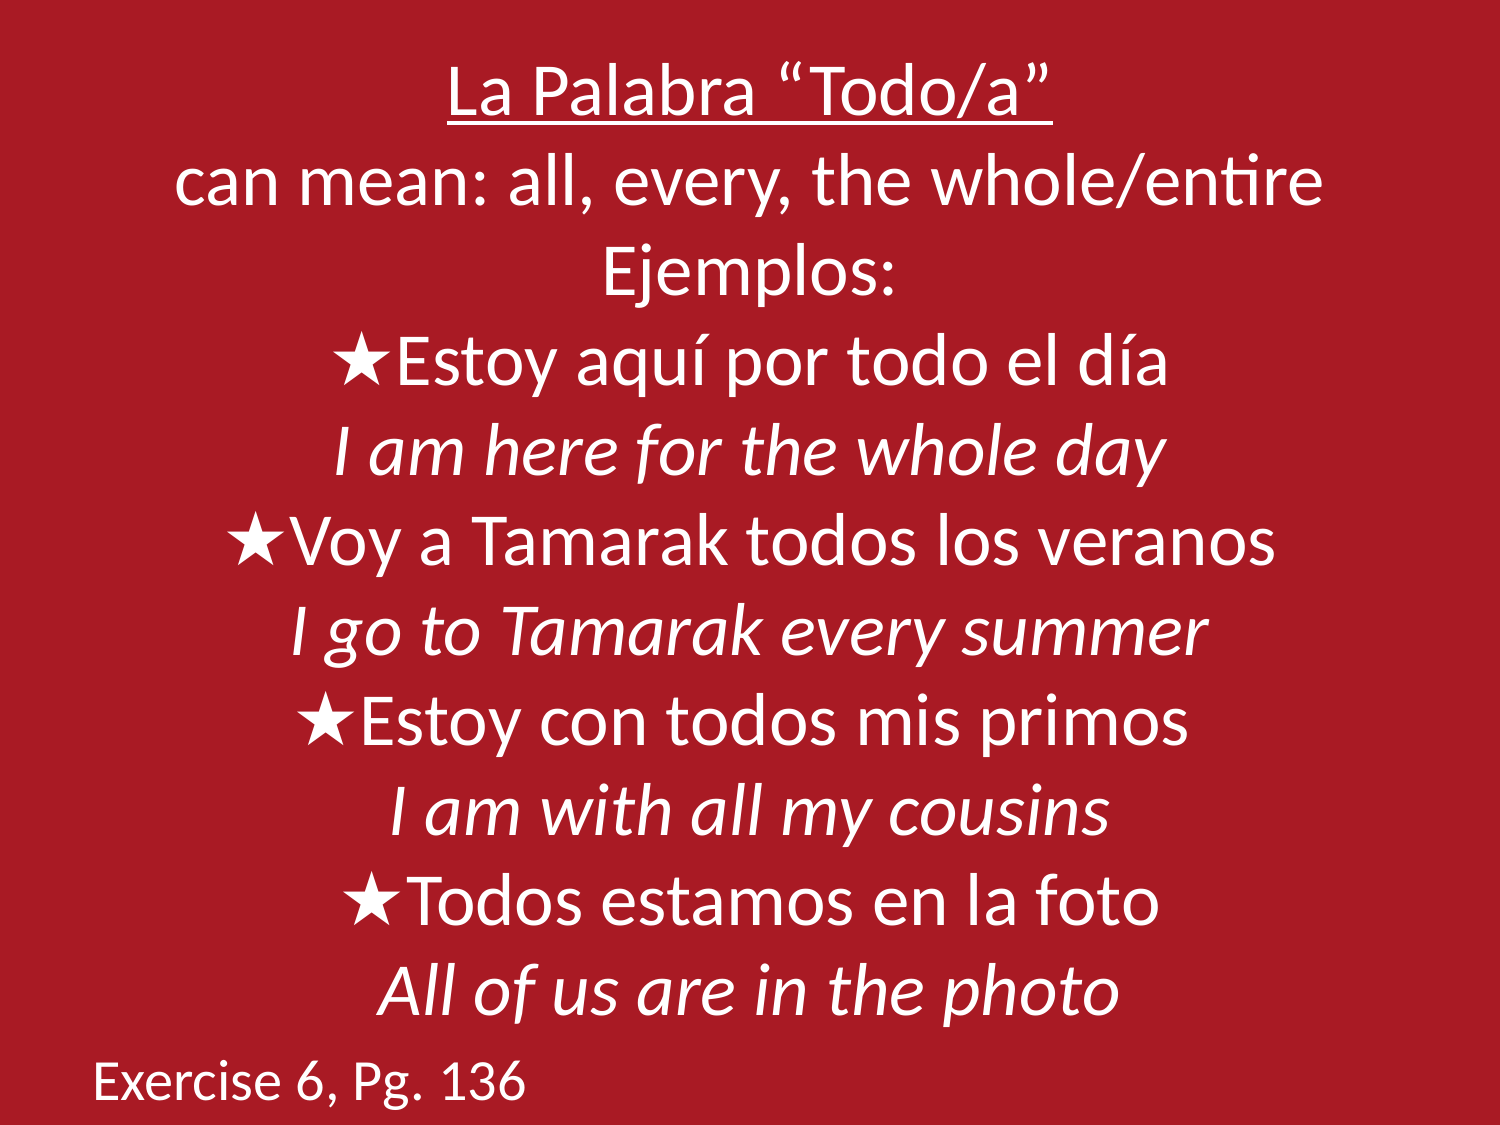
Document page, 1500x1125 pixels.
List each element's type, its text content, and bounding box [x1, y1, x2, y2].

text_box Exercise 6, Pg. 136 [77, 1034, 543, 1120]
title La Palabra “Todo/a” can mean: all, every, the whole/entire Ejemplos: ★Estoy aquí por todo el día I am here for the whole day ★Voy a Tamarak todos los veranos I go to Tamarak every summer ★Estoy con todos mis primos I am with all my cousins ★Todos estamos en la foto All of us are in the photo [75, 45, 1425, 1027]
